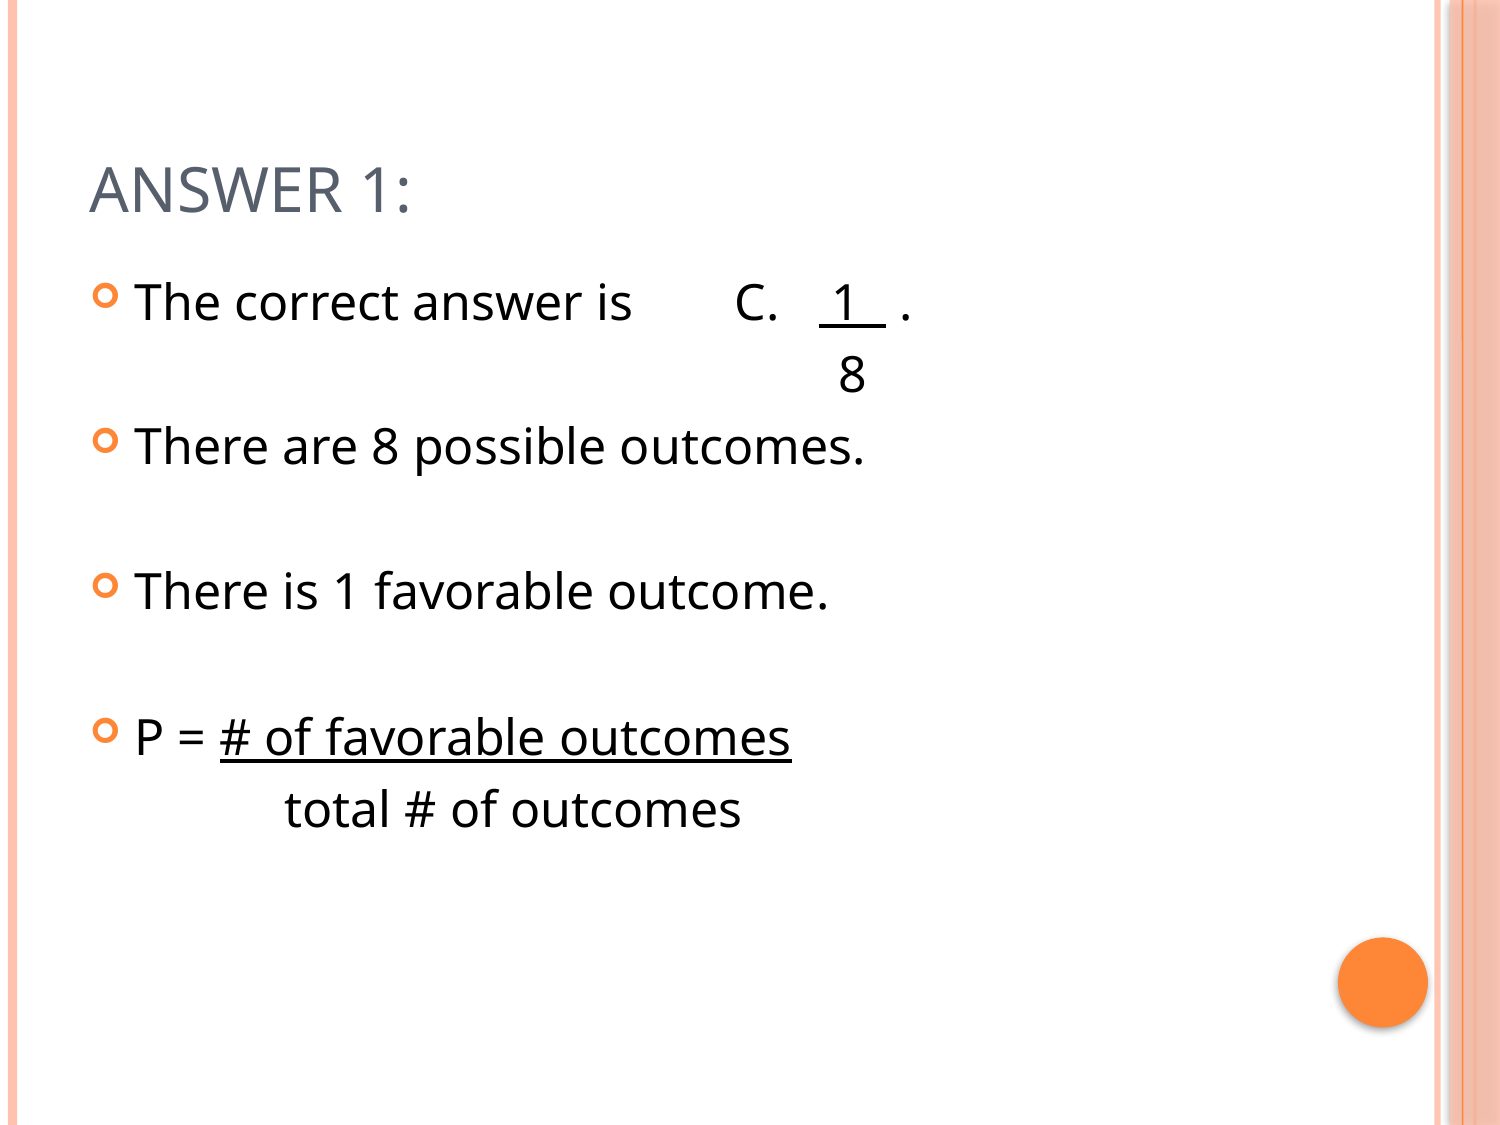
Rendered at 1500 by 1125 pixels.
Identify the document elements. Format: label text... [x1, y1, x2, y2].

list The correct answer is C. 1 . 8 There are 8 possible outcomes. There is 1 favorable outcome. P = # of favorable outcomes total # of outcomes [75, 262, 1300, 1062]
title Answer 1: [75, 45, 1300, 233]
